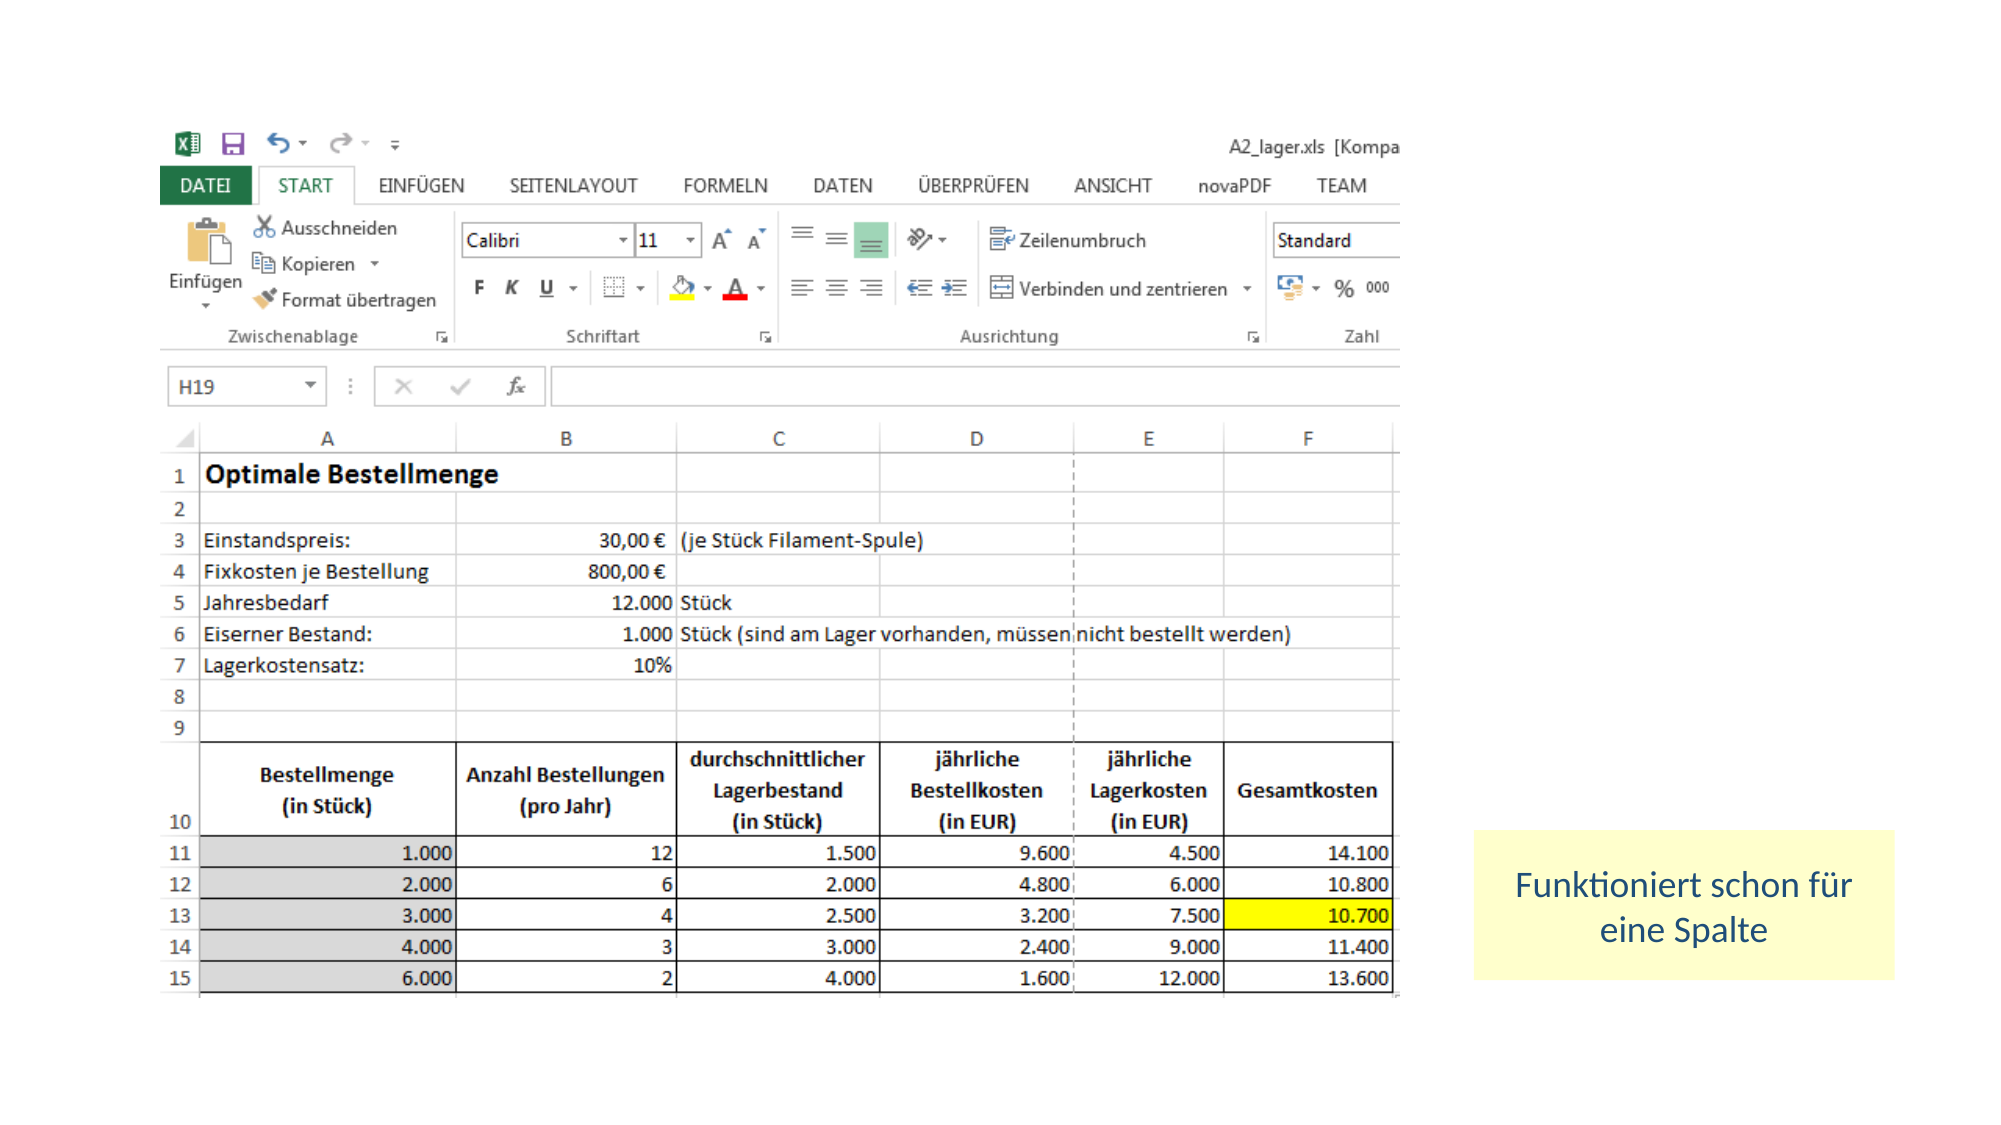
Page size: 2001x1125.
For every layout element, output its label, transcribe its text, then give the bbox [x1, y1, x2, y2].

picture [160, 127, 1400, 998]
text_box Funktioniert schon für eine Spalte [1473, 829, 1896, 981]
